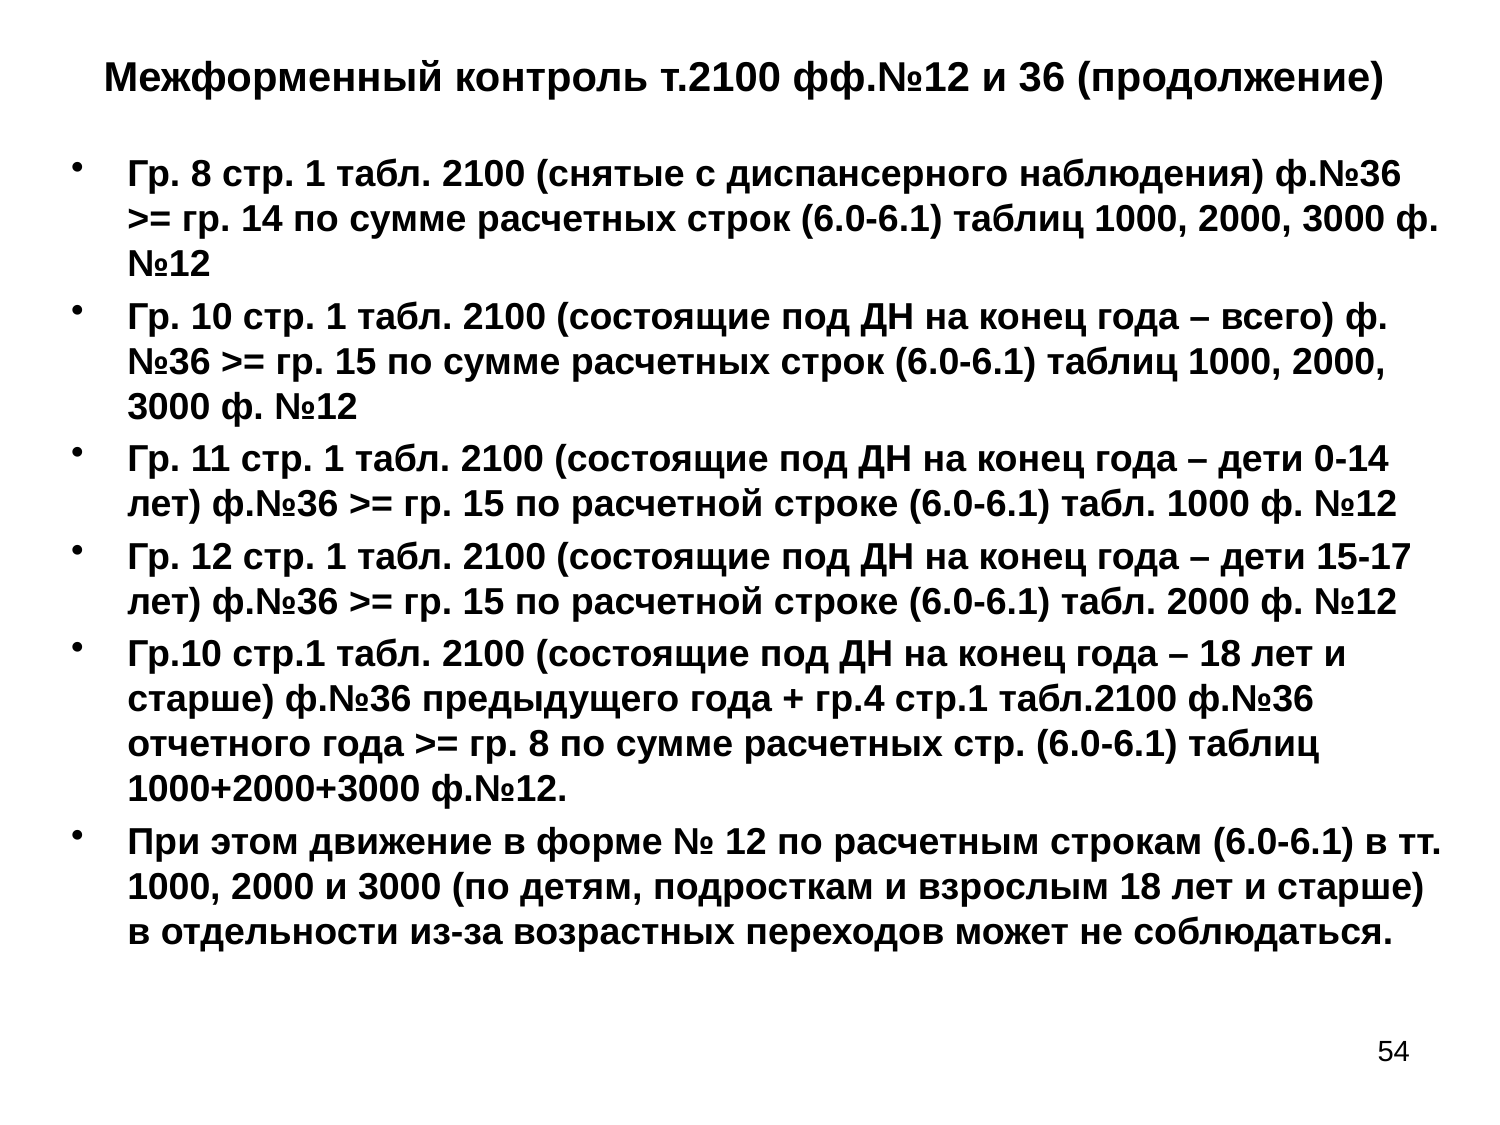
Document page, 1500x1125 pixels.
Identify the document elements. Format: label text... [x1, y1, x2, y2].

slide_number 54 [1074, 1024, 1425, 1103]
title Межформенный контроль т.2100 фф.№12 и 36 (продолжение) [74, 44, 1426, 105]
list Гр. 8 стр. 1 табл. 2100 (снятые с диспансерного наблюдения) ф.№36 >= гр. 14 по сумме расчетных строк (6.0-6.1) таблиц 1000, 2000, 3000 ф. №12 Гр. 10 стр. 1 табл. 2100 (состоящие под ДН на конец года – всего) ф.№36 >= гр. 15 по сумме расчетных строк (6.0-6.1) таблиц 1000, 2000, 3000 ф. №12 Гр. 11 стр. 1 табл. 2100 (состоящие под ДН на конец года – дети 0-14 лет) ф.№36 >= гр. 15 по расчетной строке (6.0-6.1) табл. 1000 ф. №12 Гр. 12 стр. 1 табл. 2100 (состоящие под ДН на конец года – дети 15-17 лет) ф.№36 >= гр. 15 по расчетной строке (6.0-6.1) табл. 2000 ф. №12 Гр.10 стр.1 табл. 2100 (состоящие под ДН на конец года – 18 лет и старше) ф.№36 предыдущего года + гр.4 стр.1 табл.2100 ф.№36 отчетного года >= гр. 8 по сумме расчетных стр. (6.0-6.1) таблиц 1000+2000+3000 ф.№12. При этом движение в форме № 12 по расчетным строкам (6.0-6.1) в тт. 1000, 2000 и 3000 (по детям, подросткам и взрослым 18 лет и старше) в отдельности из-за возрастных переходов может не соблюдаться. [55, 141, 1459, 1006]
